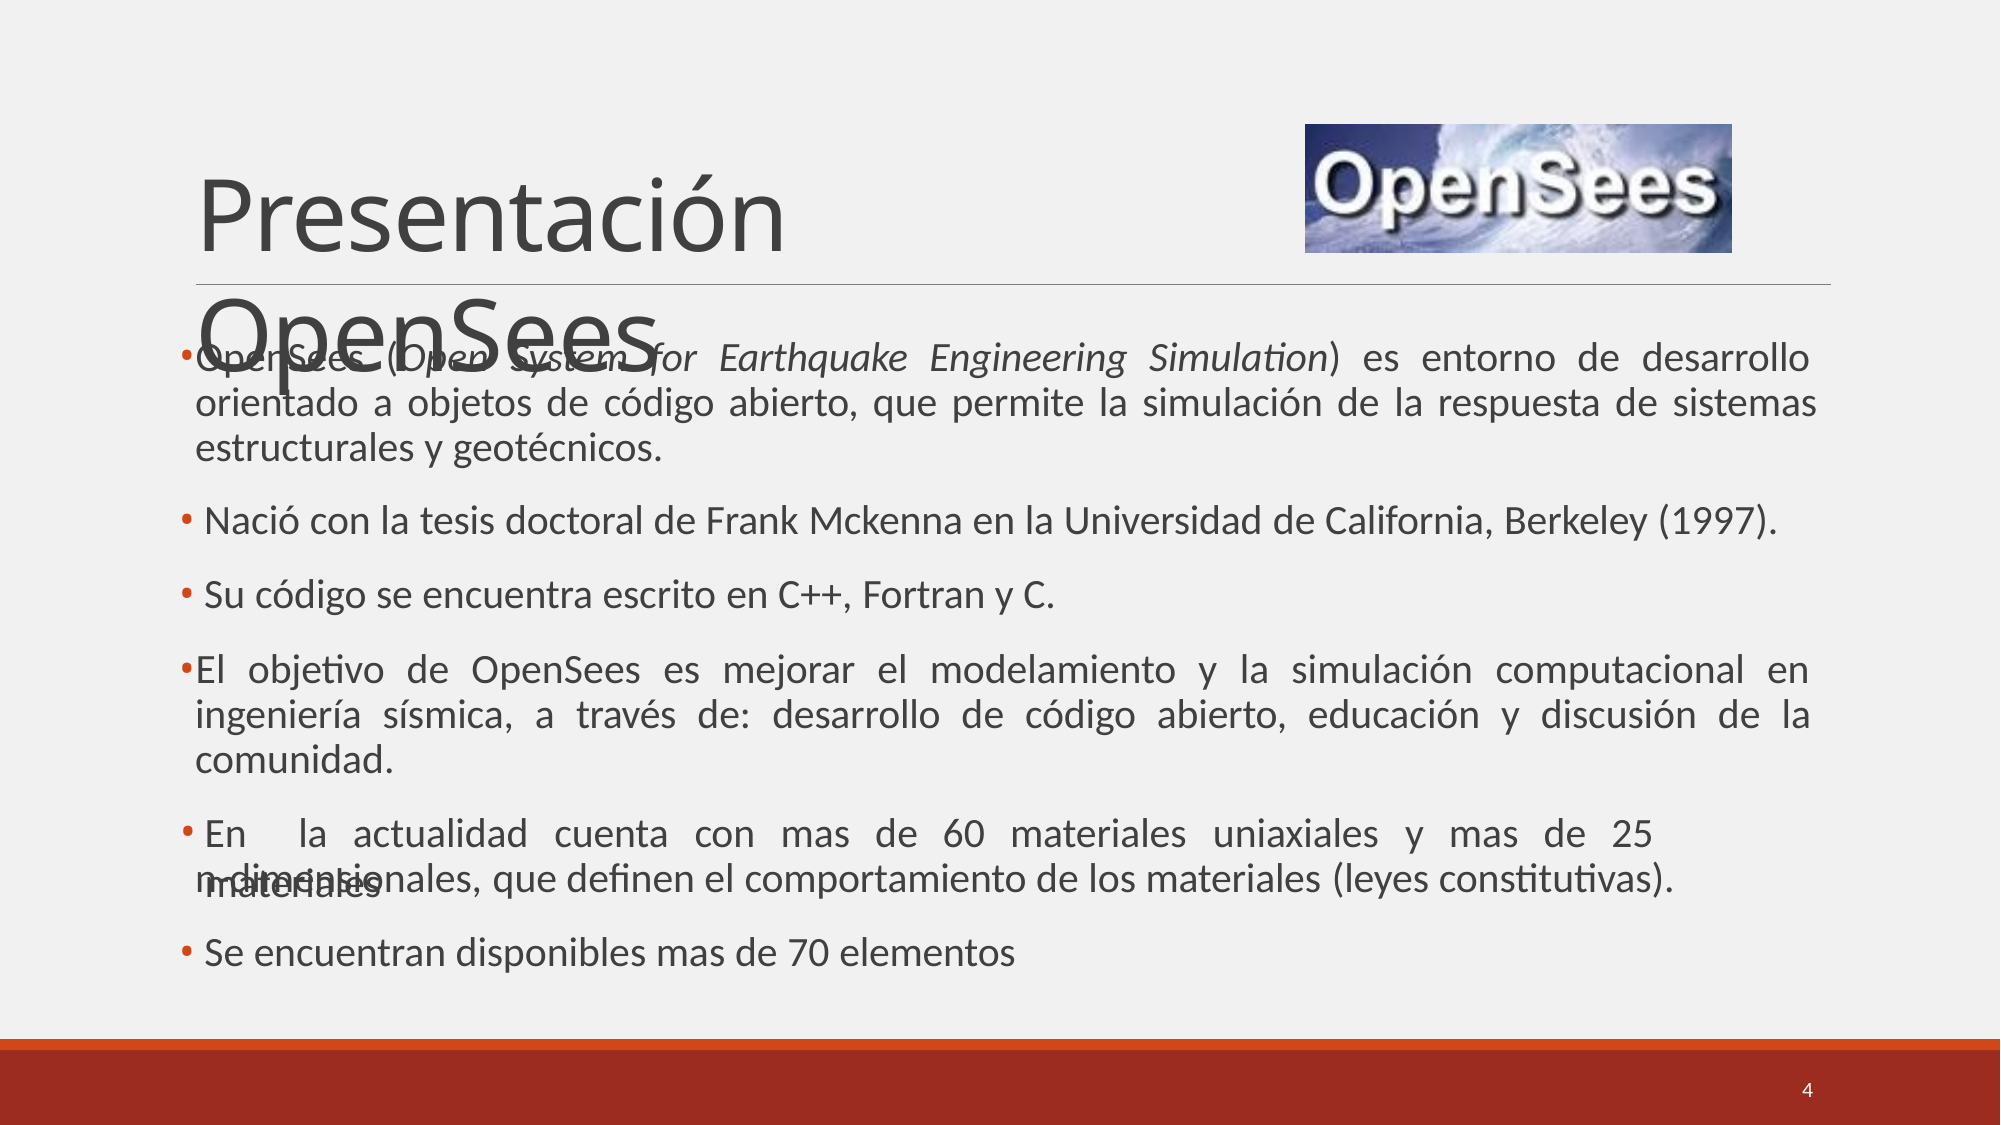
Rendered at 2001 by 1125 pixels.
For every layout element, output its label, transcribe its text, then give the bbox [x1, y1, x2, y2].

slide_number 4 [1795, 1077, 1831, 1125]
text_box n-dimensionales, que definen el comportamiento de los materiales (leyes constitutivas). Se encuentran disponibles mas de 70 elementos [177, 824, 1687, 975]
picture [1304, 124, 1732, 253]
title Presentación OpenSees [192, 149, 1120, 326]
text_box En la actualidad cuenta con mas de 60 materiales uniaxiales y mas de 25 materiales [177, 803, 1833, 906]
text_box OpenSees (Open System for Earthquake Engineering Simulation) es entorno de desarrollo orientado a objetos de código abierto, que permite la simulación de la respuesta de sistemas estructurales y geotécnicos. Nació con la tesis doctoral de Frank Mckenna en la Universidad de California, Berkeley (1997). Su código se encuentra escrito en C++, Fortran y C. El objetivo de OpenSees es mejorar el modelamiento y la simulación computacional en ingeniería sísmica, a través de: desarrollo de código abierto, educación y discusión de la comunidad. [177, 326, 1833, 783]
